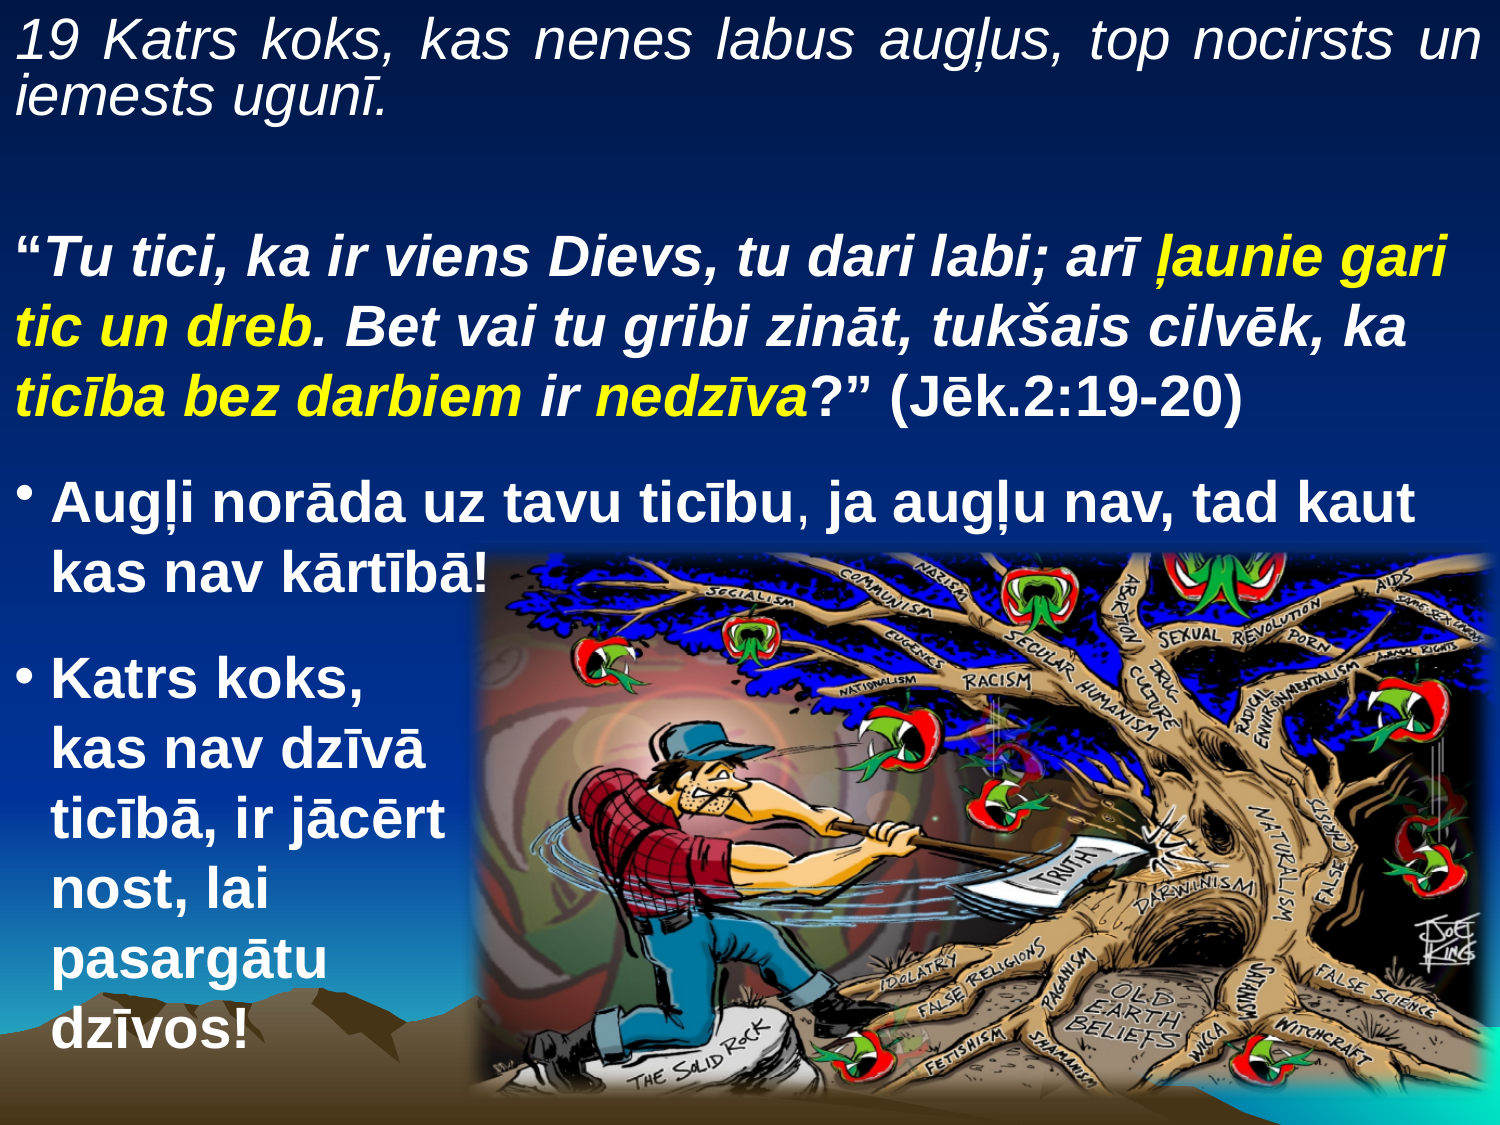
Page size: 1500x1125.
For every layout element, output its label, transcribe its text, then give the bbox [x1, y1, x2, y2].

text_box “Tu tici, ka ir viens Dievs, tu dari labi; arī ļaunie gari tic un dreb. Bet vai tu gribi zināt, tukšais cilvēk, ka ticība bez darbiem ir nedzīva?” (Jēk.2:19-20) [0, 210, 1500, 436]
text_box Katrs koks, kas nav dzīvā ticībā, ir jācērt nost, lai pasargātu dzīvos! [0, 633, 455, 1068]
list 19 Katrs koks, kas nenes labus augļus, top nocirsts un iemests ugunī. [0, 6, 1500, 206]
picture [460, 538, 1500, 1102]
text_box Augļi norāda uz tavu ticību, ja augļu nav, tad kaut kas nav kārtībā! [0, 456, 1459, 612]
